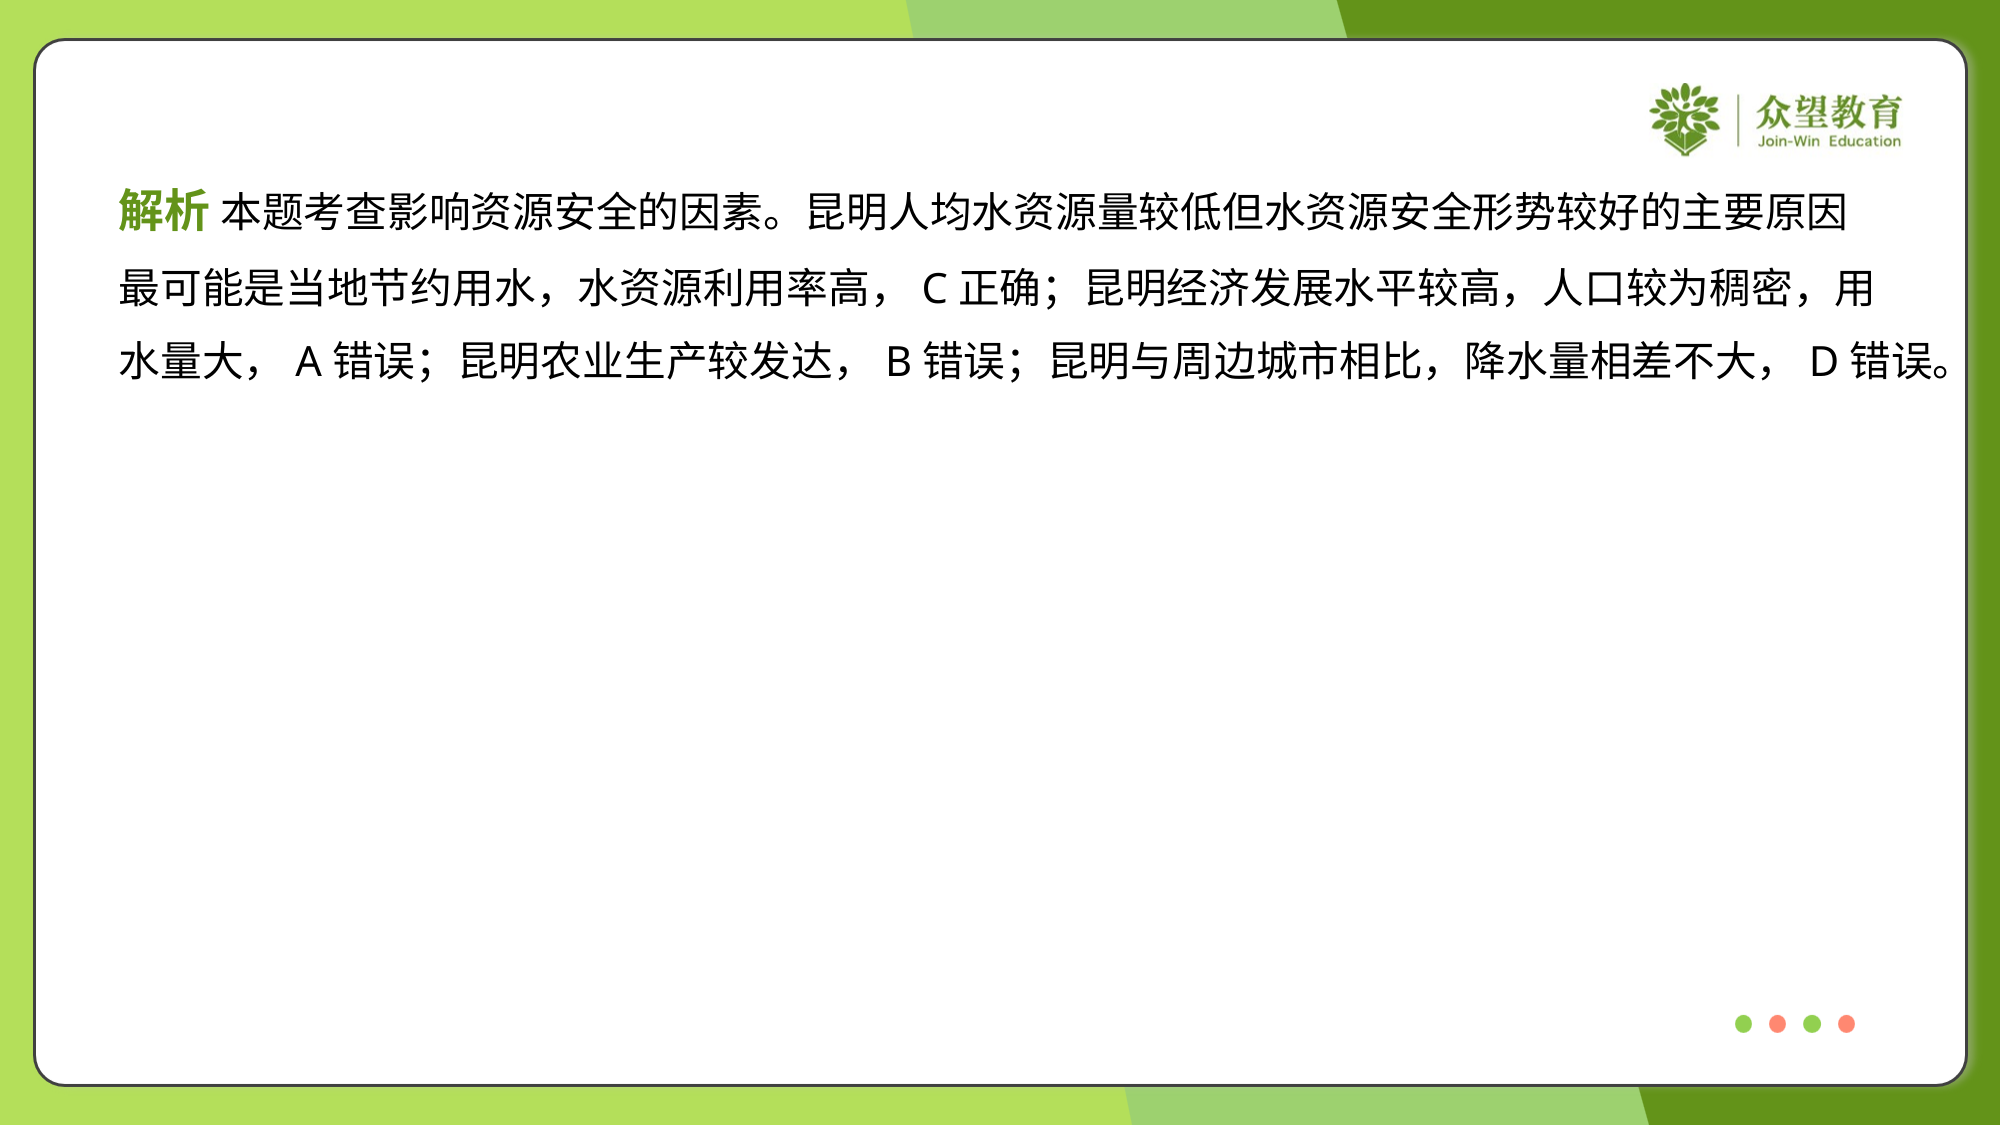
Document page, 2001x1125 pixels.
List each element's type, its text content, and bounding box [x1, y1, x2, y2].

text_box 解析 本题考查影响资源安全的因素。昆明人均水资源量较低但水资源安全形势较好的主要原因 最可能是当地节约用水，水资源利用率高，C正确；昆明经济发展水平较高，人口较为稠密，用 水量大，A错误；昆明农业生产较发达，B错误；昆明与周边城市相比，降水量相差不大，D错误。 [118, 159, 1883, 377]
picture [0, 0, 2000, 1125]
